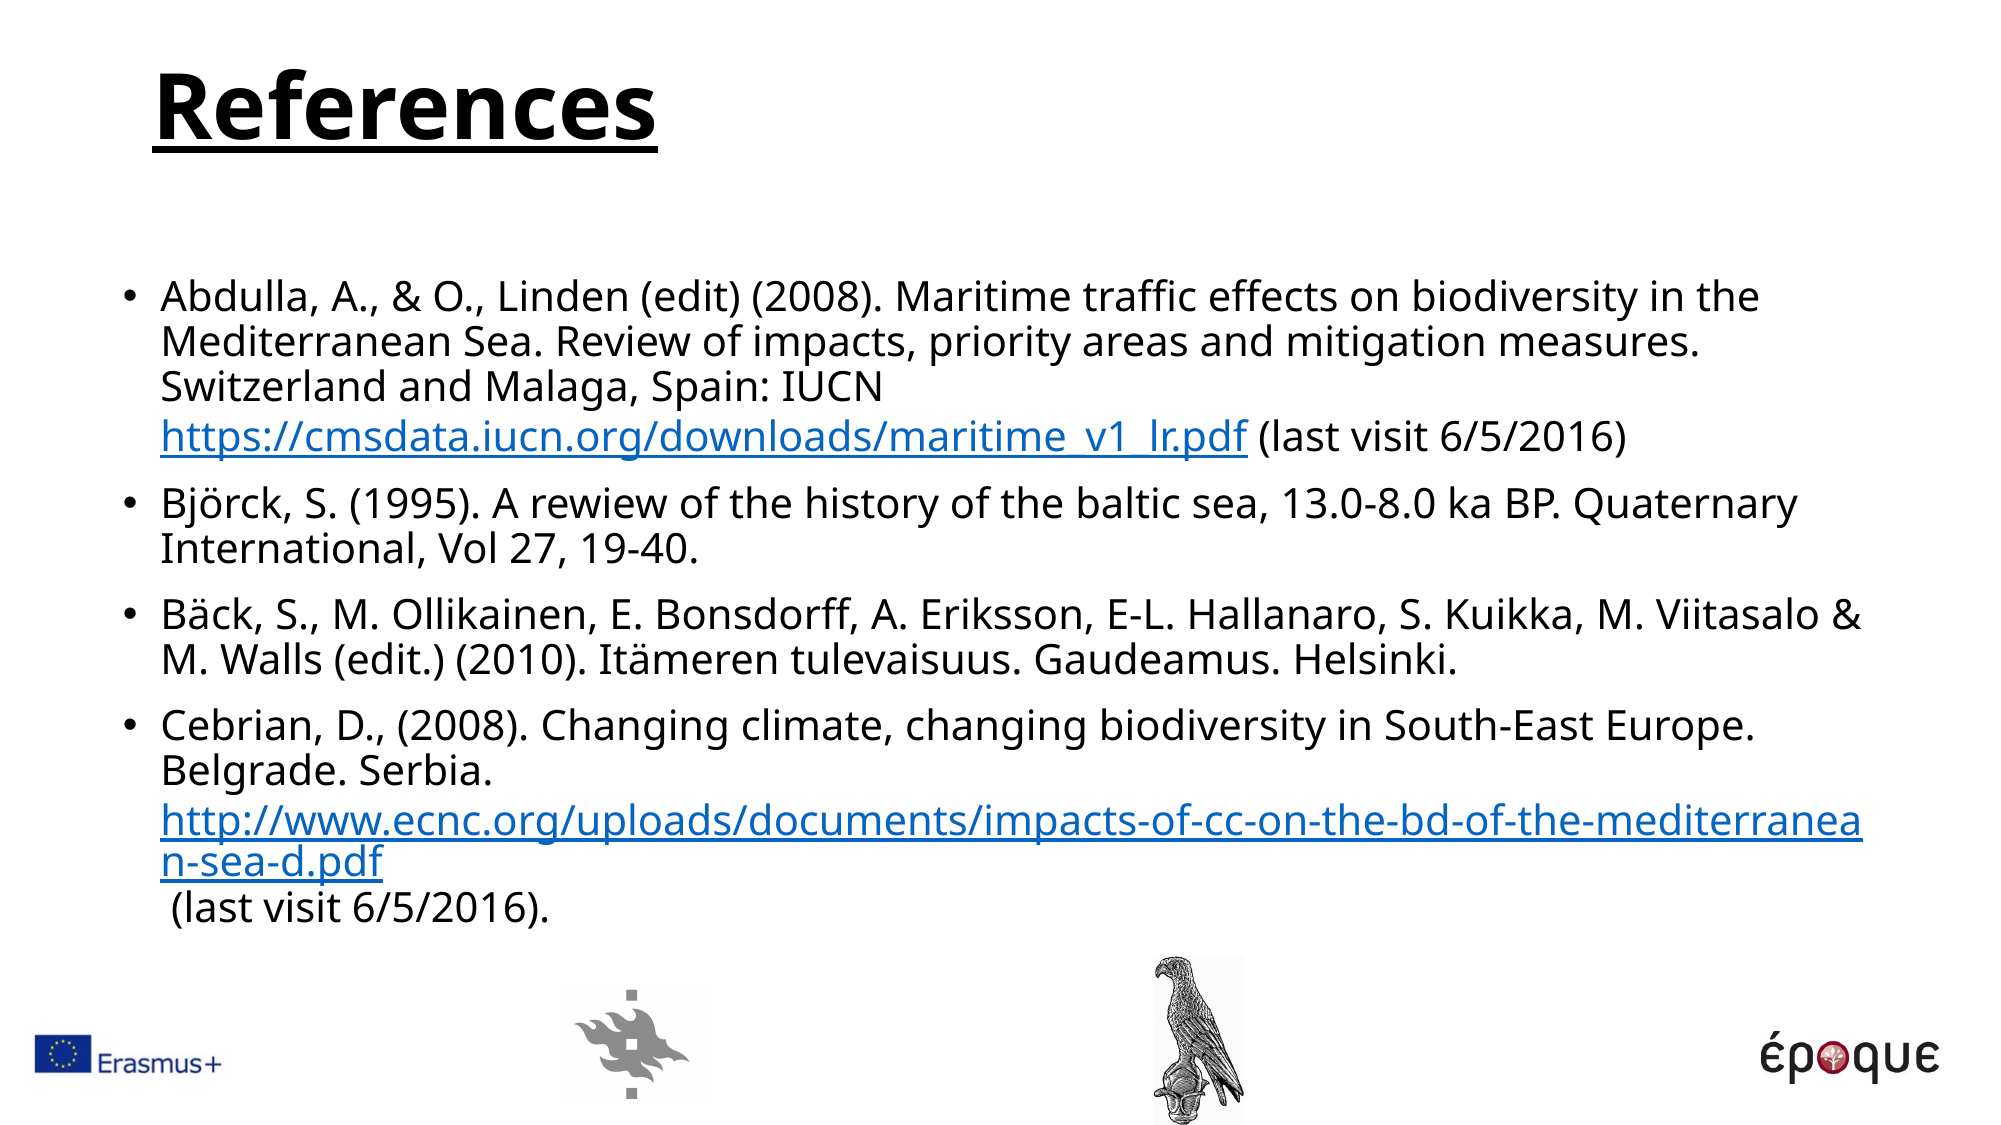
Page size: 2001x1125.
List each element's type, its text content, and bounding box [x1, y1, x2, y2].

picture [1154, 956, 1244, 1125]
title References [137, 0, 1863, 220]
picture [33, 1024, 223, 1084]
picture [556, 981, 712, 1107]
picture [1761, 1031, 1939, 1084]
list Abdulla, A., & O., Linden (edit) (2008). Maritime traffic effects on biodiversity in the Mediterranean Sea. Review of impacts, priority areas and mitigation measures. Switzerland and Malaga, Spain: IUCN https://cmsdata.iucn.org/downloads/maritime_v1_lr.pdf (last visit 6/5/2016) Björck, S. (1995). A rewiew of the history of the baltic sea, 13.0-8.0 ka BP. Quaternary International, Vol 27, 19-40. Bäck, S., M. Ollikainen, E. Bonsdorff, A. Eriksson, E-L. Hallanaro, S. Kuikka, M. Viitasalo & M. Walls (edit.) (2010). Itämeren tulevaisuus. Gaudeamus. Helsinki. Cebrian, D., (2008). Changing climate, changing biodiversity in South-East Europe. Belgrade. Serbia. http://www.ecnc.org/uploads/documents/impacts-of-cc-on-the-bd-of-the-mediterranean-sea-d.pdf (last visit 6/5/2016). [108, 267, 1886, 1006]
